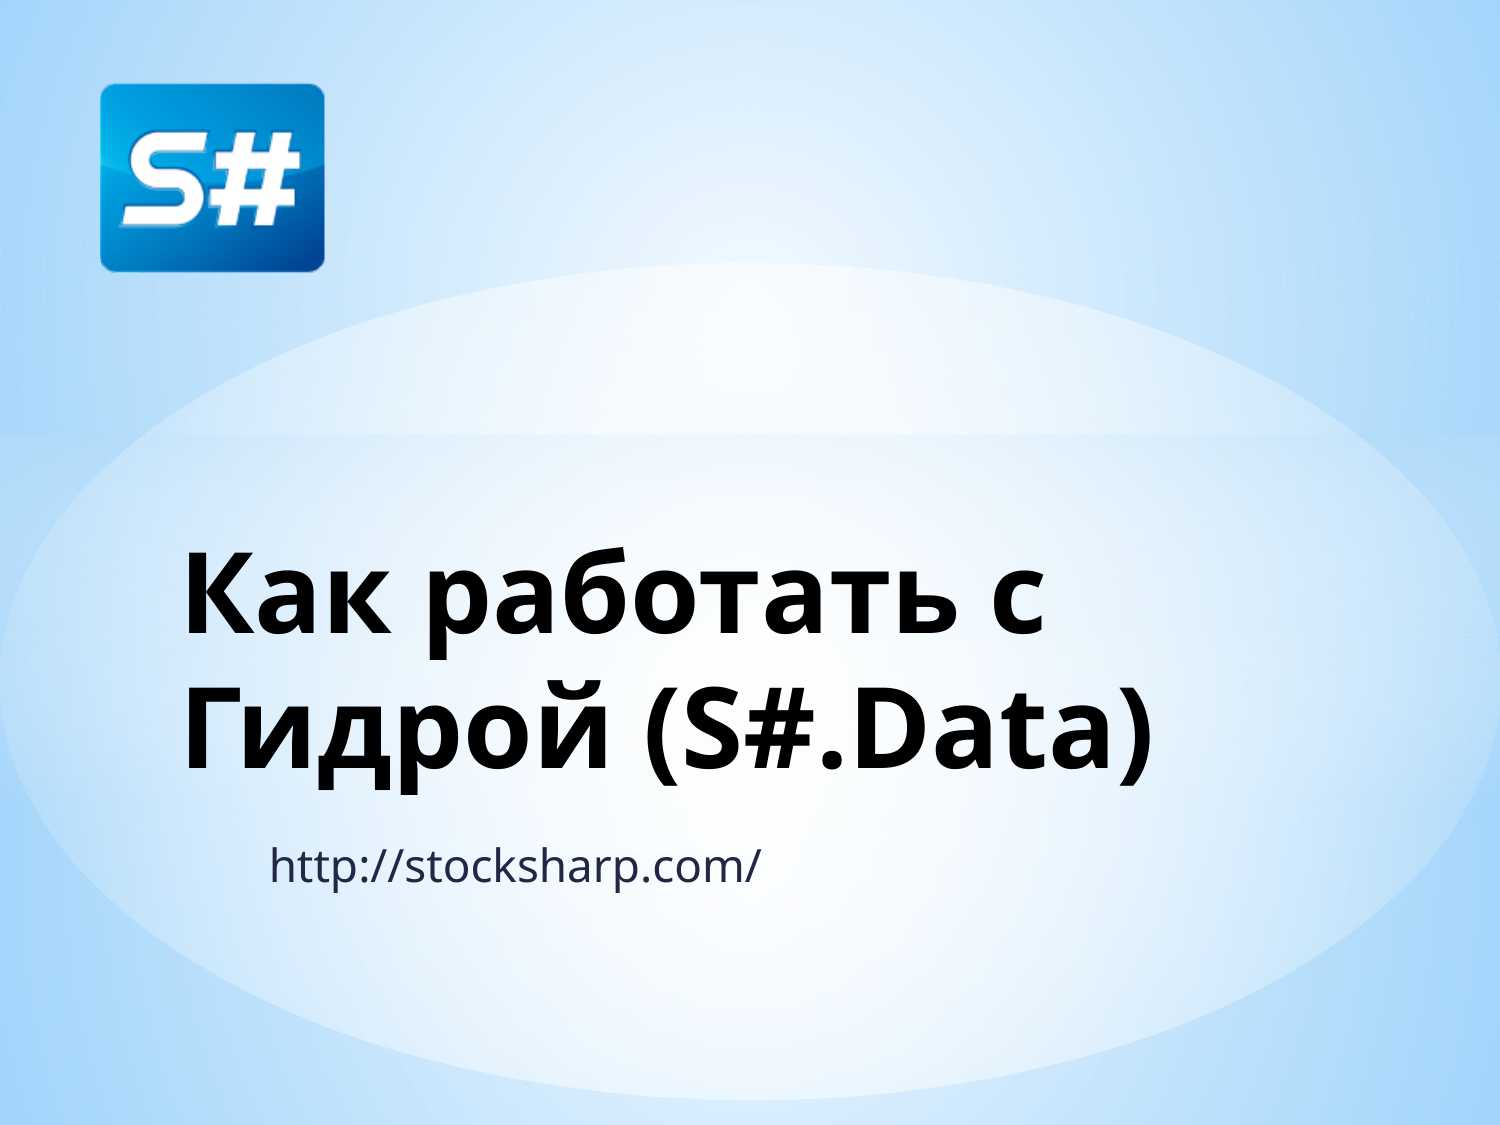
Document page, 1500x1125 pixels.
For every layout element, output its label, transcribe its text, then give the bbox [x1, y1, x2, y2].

subtitle http://stocksharp.com/ [241, 828, 1247, 974]
picture [100, 153, 106, 165]
picture [100, 77, 331, 279]
title Как работать с Гидрой (S#.Data) [134, 513, 1312, 808]
